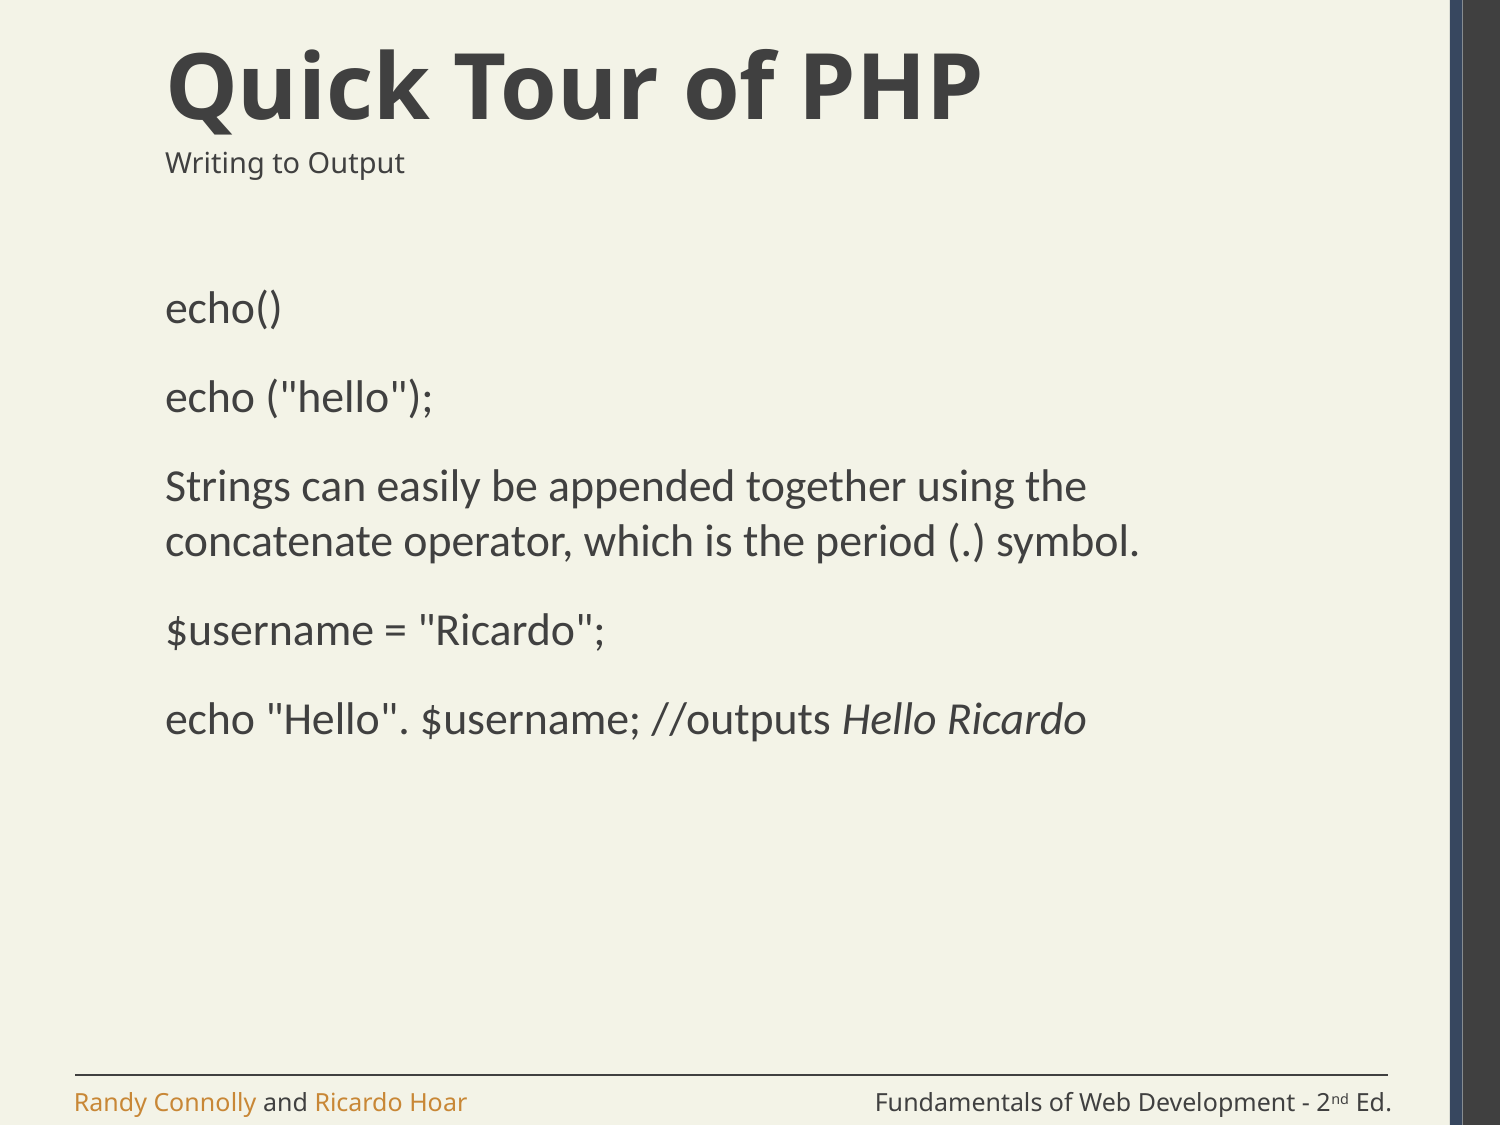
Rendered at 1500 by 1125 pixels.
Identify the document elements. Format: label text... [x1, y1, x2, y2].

list Writing to Output [150, 137, 1200, 188]
title Quick Tour of PHP [150, 20, 1425, 188]
list echo() echo ("hello"); Strings can easily be appended together using the concatenate operator, which is the period (.) symbol. $username = "Ricardo"; echo "Hello". $username; //outputs Hello Ricardo [150, 270, 1200, 1013]
